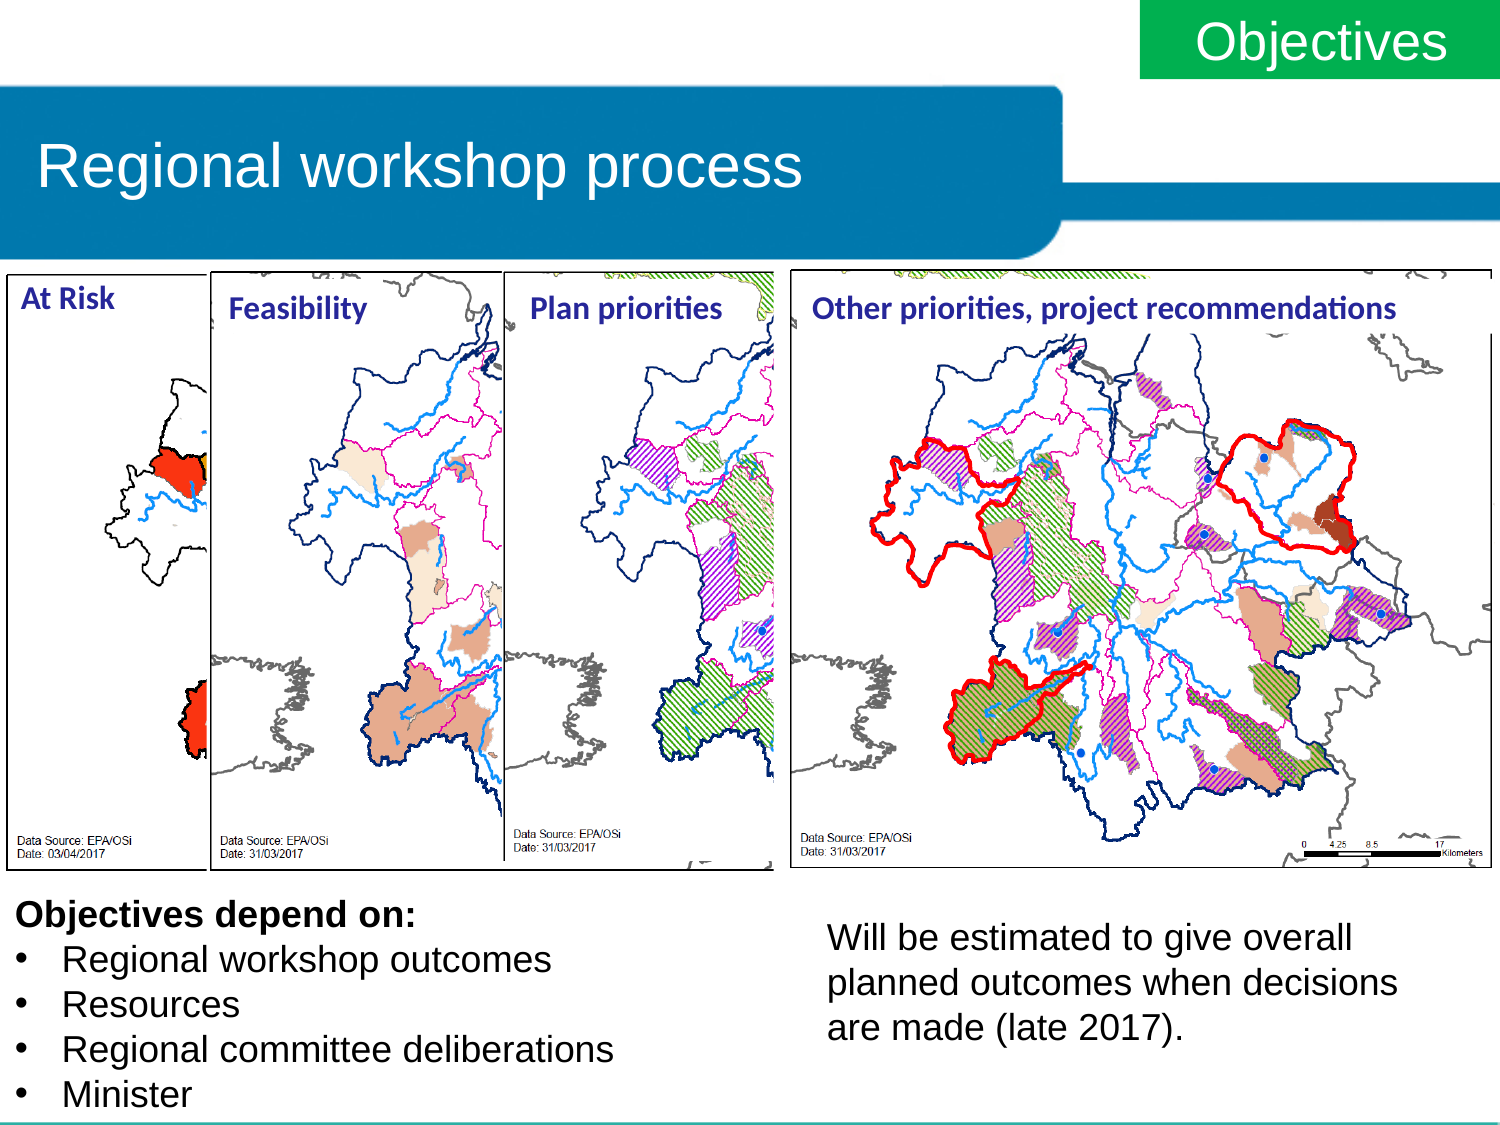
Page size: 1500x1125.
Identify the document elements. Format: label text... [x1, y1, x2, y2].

picture [0, 0, 1500, 182]
text_box Regional workshop process [22, 117, 820, 207]
text_box Objectives [1139, 0, 1500, 80]
text_box [1080, 0, 1500, 173]
text_box Will be estimated to give overall planned outcomes when decisions are made (late 2017). [812, 905, 1448, 1055]
text_box Objectives depend on: Regional workshop outcomes Resources Regional committee deliberations Minister [0, 882, 1500, 1123]
picture [0, 220, 1500, 882]
